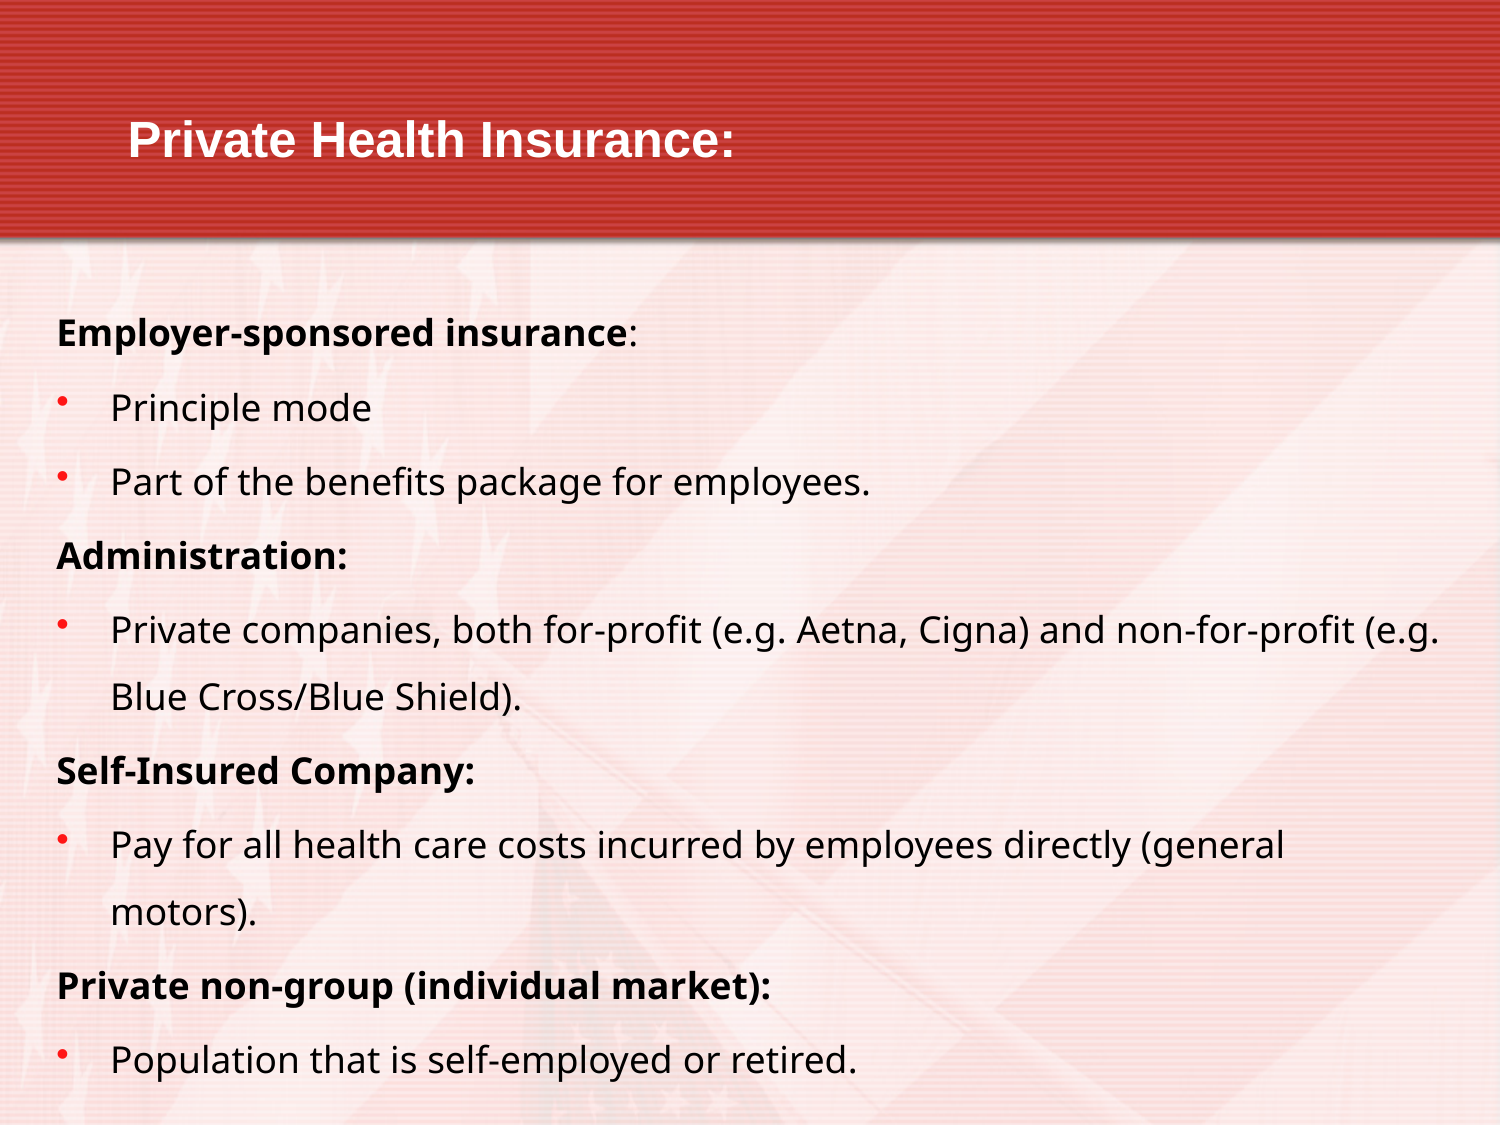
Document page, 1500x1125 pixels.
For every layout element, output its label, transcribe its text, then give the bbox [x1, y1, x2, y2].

title Private Health Insurance: [112, 37, 1400, 175]
picture [0, 0, 1500, 1125]
list Employer-sponsored insurance: Principle mode Part of the benefits package for employees. Administration: Private companies, both for-profit (e.g. Aetna, Cigna) and non-for-profit (e.g. Blue Cross/Blue Shield). Self-Insured Company: Pay for all health care costs incurred by employees directly (general motors). Private non-group (individual market): Population that is self-employed or retired. [41, 279, 1459, 1094]
